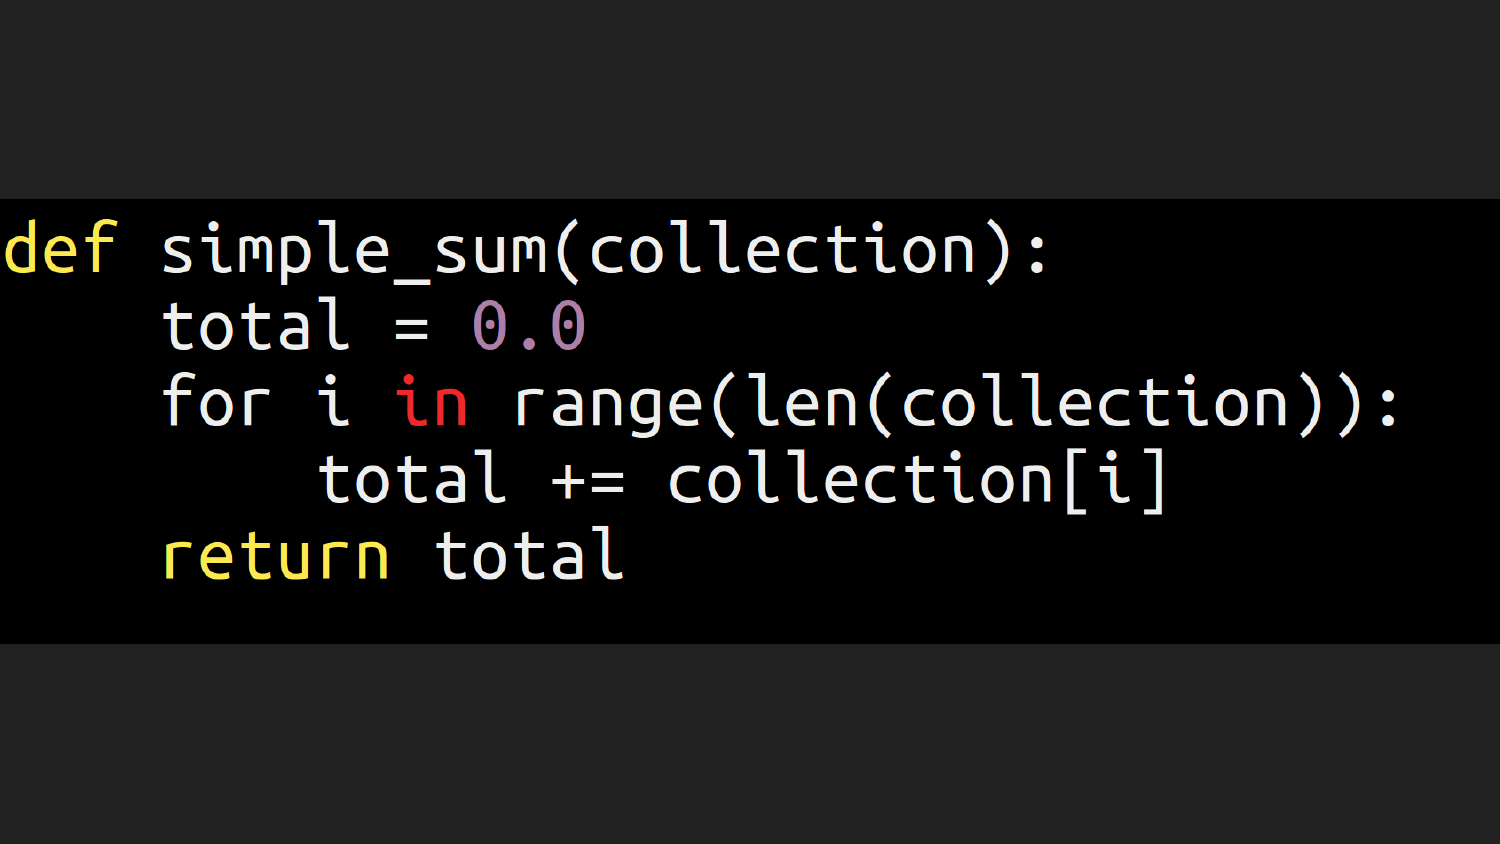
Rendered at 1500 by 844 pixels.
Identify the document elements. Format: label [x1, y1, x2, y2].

picture [0, 199, 1500, 644]
